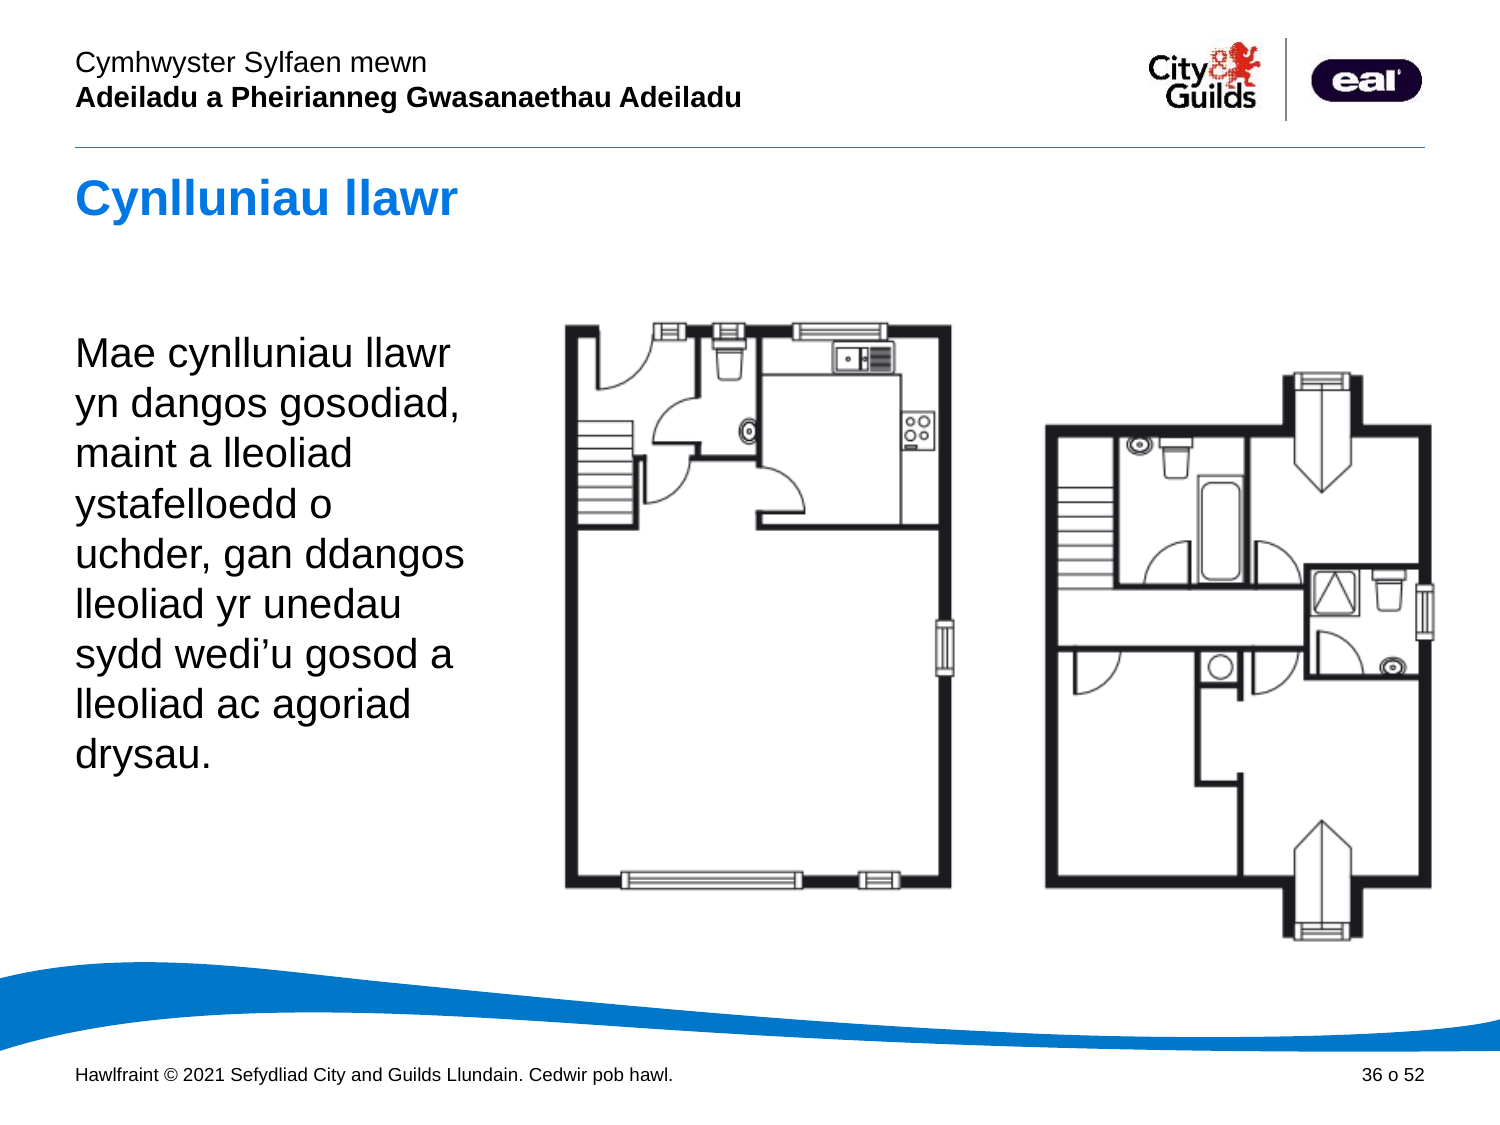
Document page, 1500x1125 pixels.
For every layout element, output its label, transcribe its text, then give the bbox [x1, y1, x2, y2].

picture [1149, 38, 1422, 121]
title Cynlluniau llawr [74, 165, 1426, 229]
picture [485, 302, 1500, 946]
list Mae cynlluniau llawr yn dangos gosodiad, maint a lleoliad ystafelloedd o uchder, gan ddangos lleoliad yr unedau sydd wedi’u gosod a lleoliad ac agoriad drysau. [74, 326, 467, 946]
